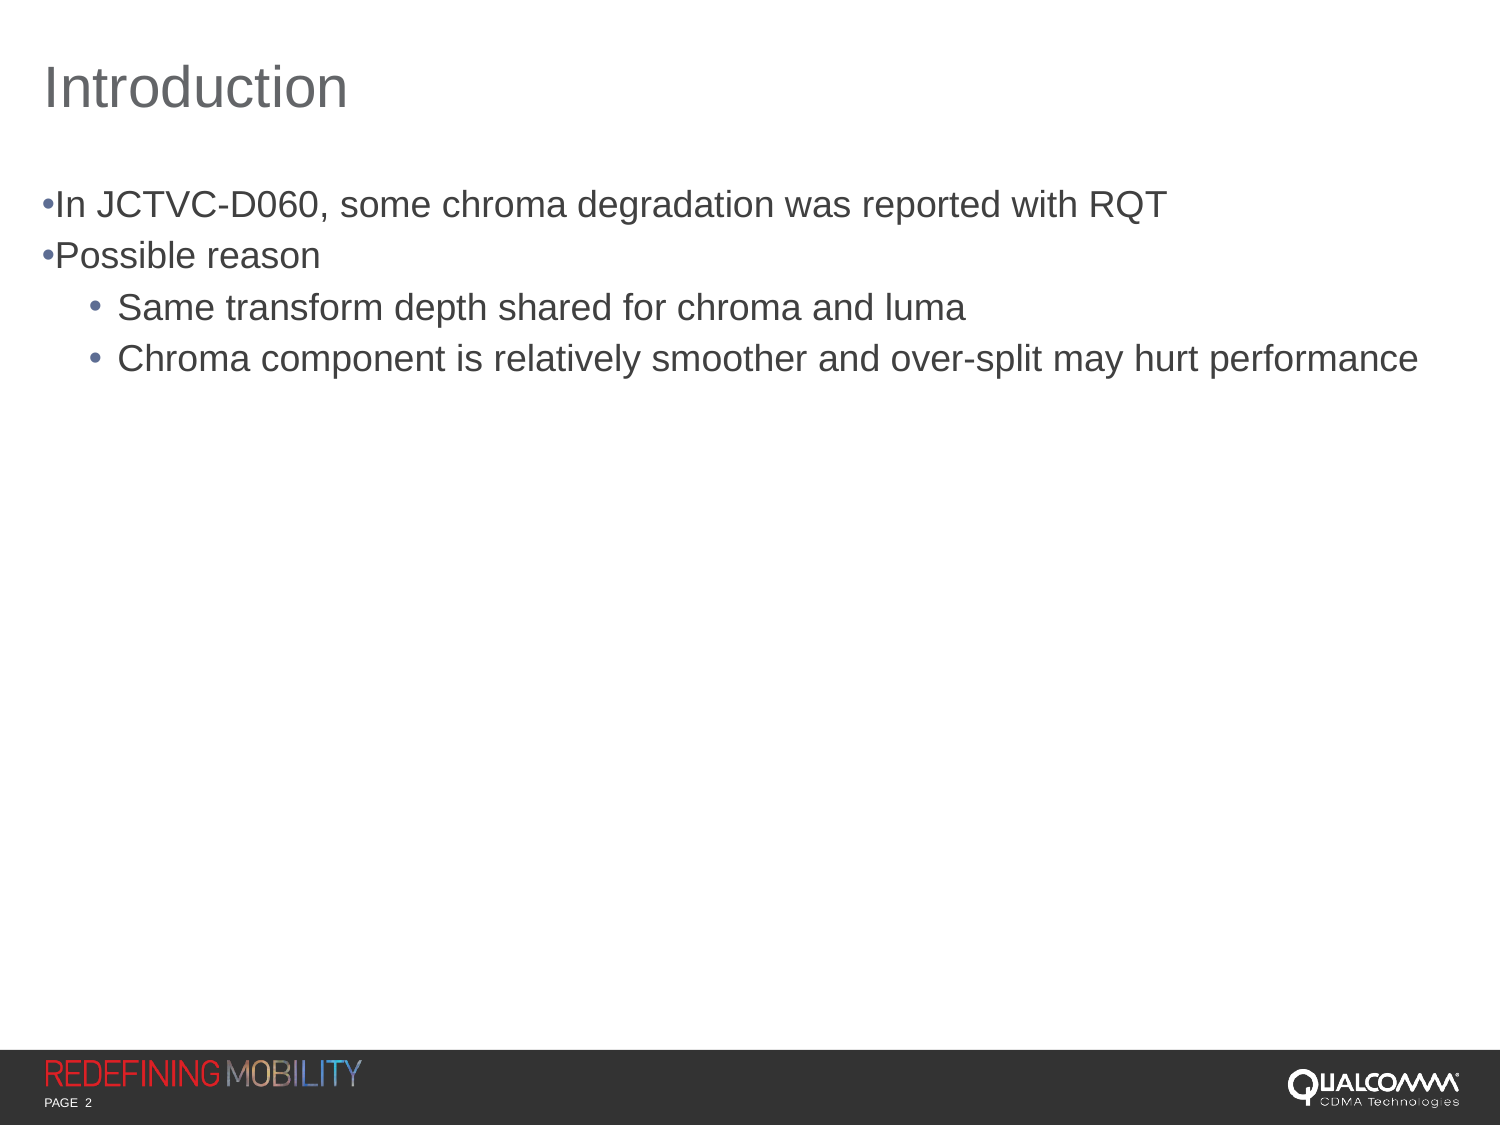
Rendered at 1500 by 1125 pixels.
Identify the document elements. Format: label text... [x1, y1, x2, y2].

picture [1278, 1058, 1478, 1114]
picture [30, 1048, 372, 1099]
text_box In JCTVC-D060, some chroma degradation was reported with RQT Possible reason Same transform depth shared for chroma and luma Chroma component is relatively smoother and over-split may hurt performance [26, 175, 1456, 1021]
title Introduction [28, 44, 1462, 138]
